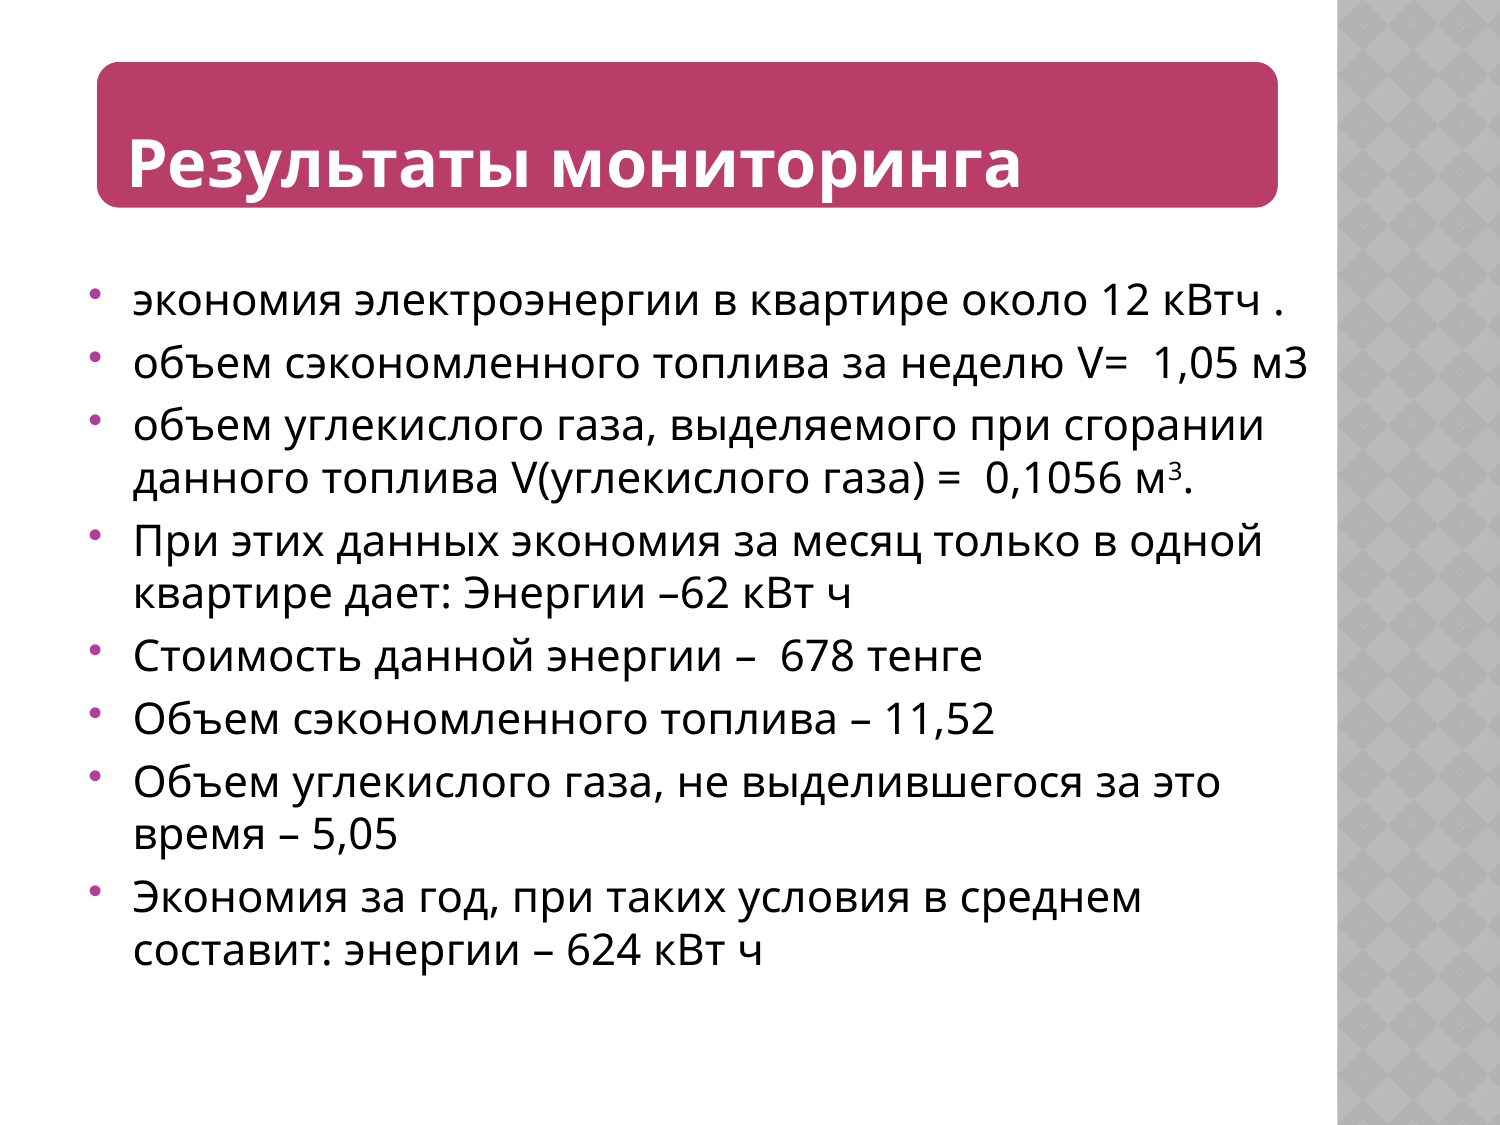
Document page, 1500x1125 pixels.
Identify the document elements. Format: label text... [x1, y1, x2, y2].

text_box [93, 58, 1282, 212]
list экономия электроэнергии в квартире около 12 кВтч . объем сэкономленного топлива за неделю V= 1,05 м3 объем углекислого газа, выделяемого при сгорании данного топлива V(углекислого газа) = 0,1056 м3. При этих данных экономия за месяц только в одной квартире дает: Энергии –62 кВт ч Стоимость данной энергии – 678 тенге Объем сэкономленного топлива – 11,52 Объем углекислого газа, не выделившегося за это время – 5,05 Экономия за год, при таких условия в среднем составит: энергии – 624 кВт ч [75, 264, 1325, 1059]
table_cell 3 [1337, 0, 1500, 1125]
